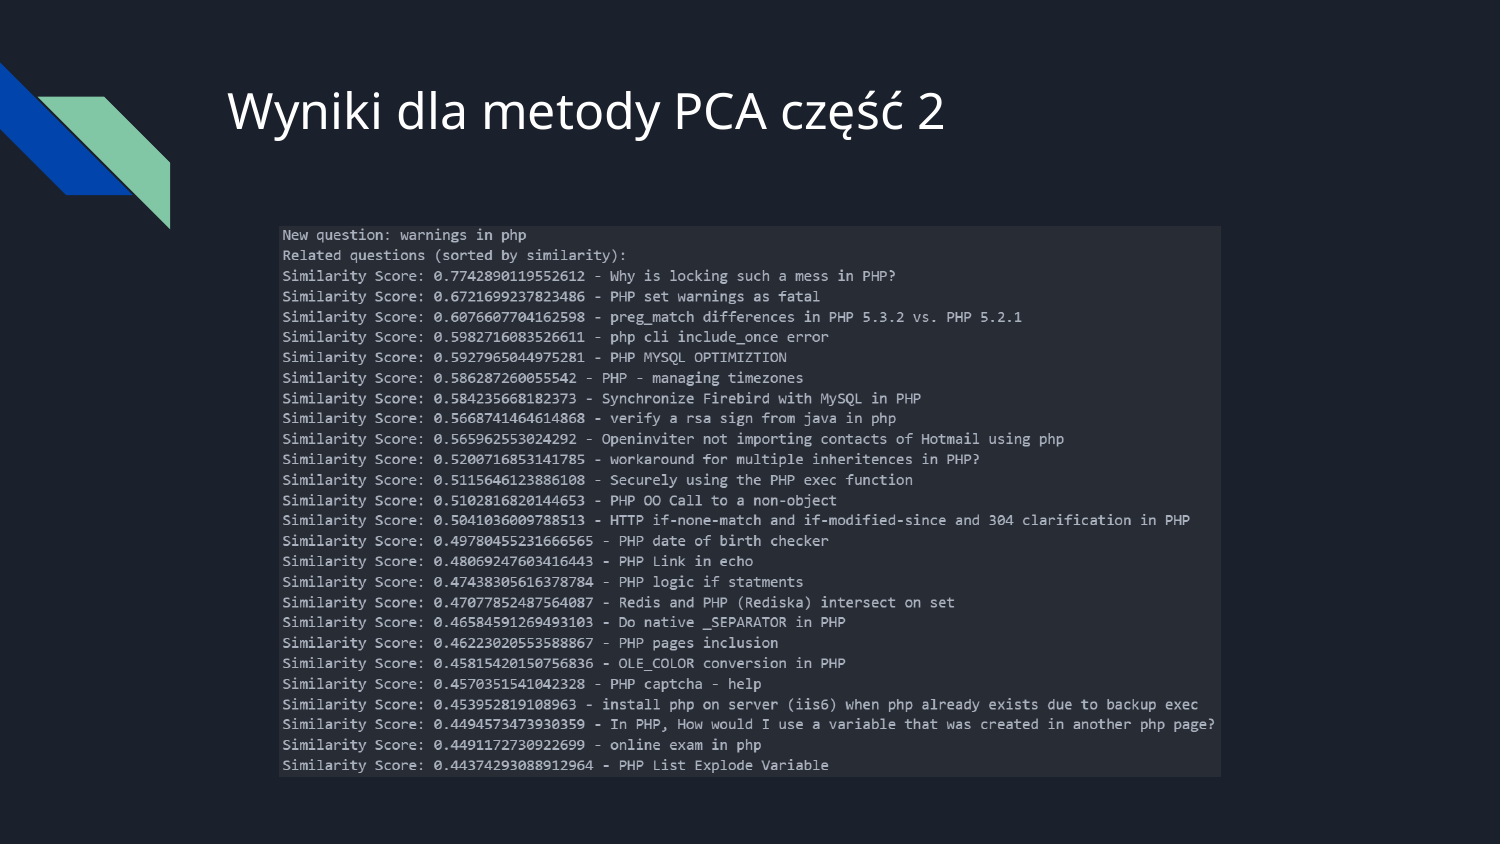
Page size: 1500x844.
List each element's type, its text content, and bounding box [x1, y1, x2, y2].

title Wyniki dla metody PCA część 2 [212, 64, 1368, 215]
picture [279, 226, 1221, 778]
